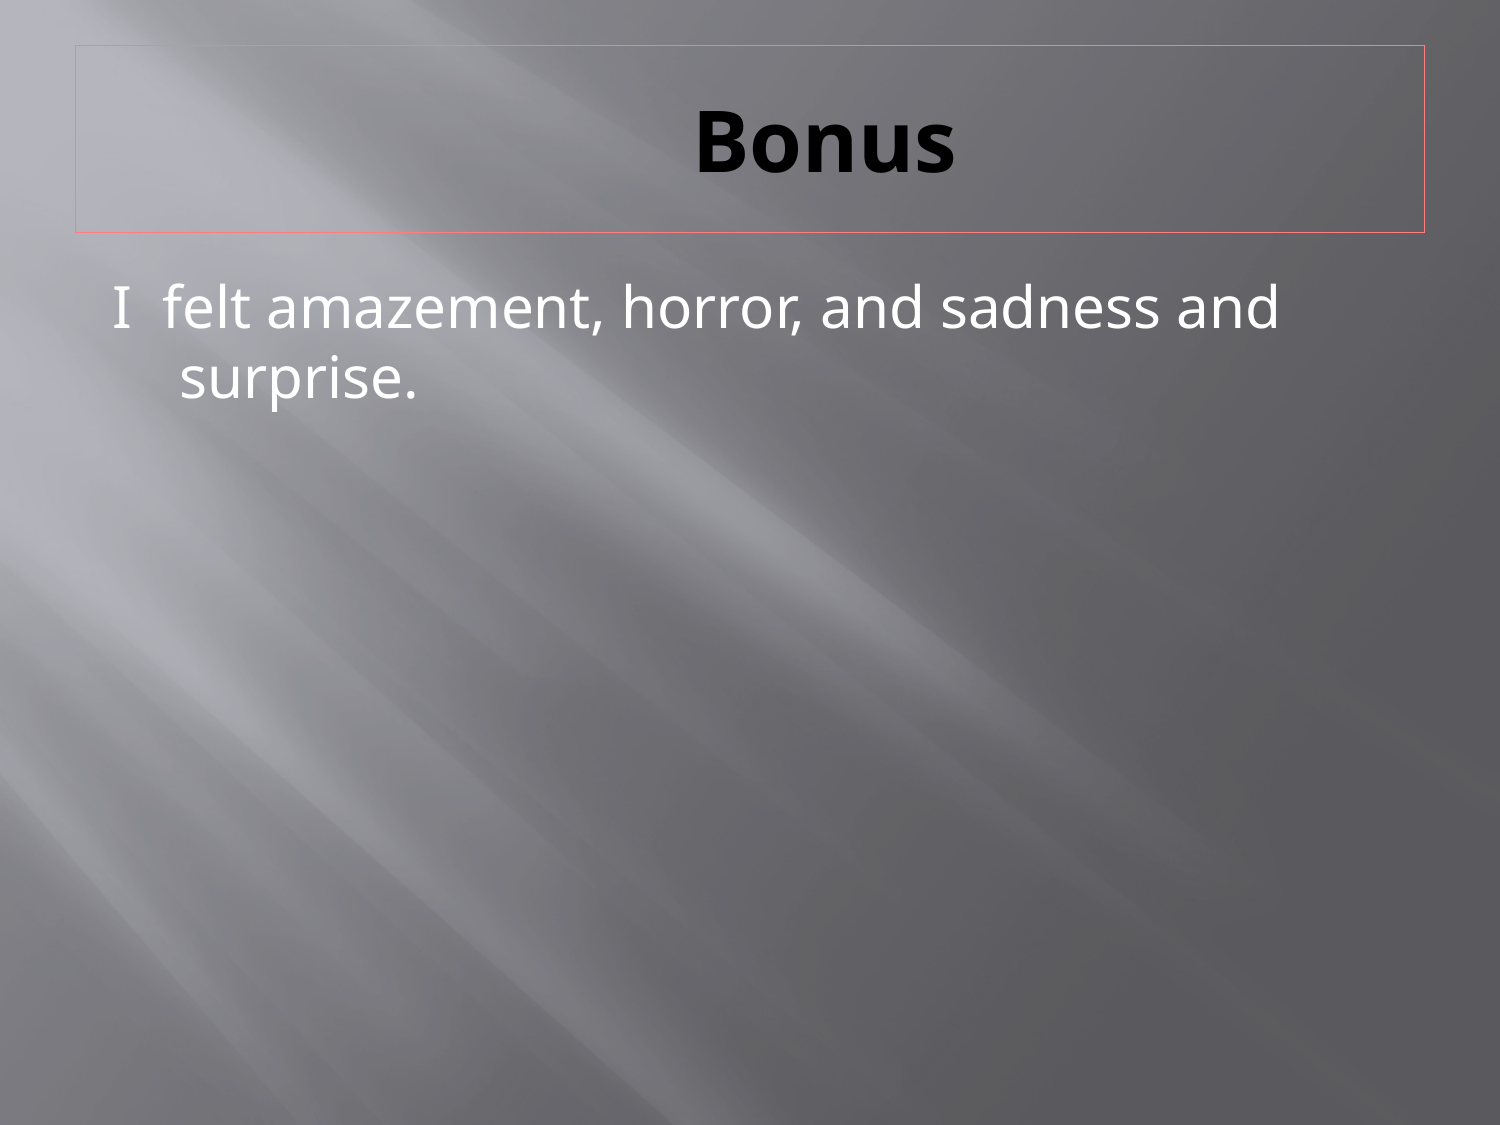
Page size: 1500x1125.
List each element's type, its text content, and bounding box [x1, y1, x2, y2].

list I felt amazement, horror, and sadness and surprise. [75, 262, 1425, 1035]
title Bonus [75, 45, 1425, 233]
